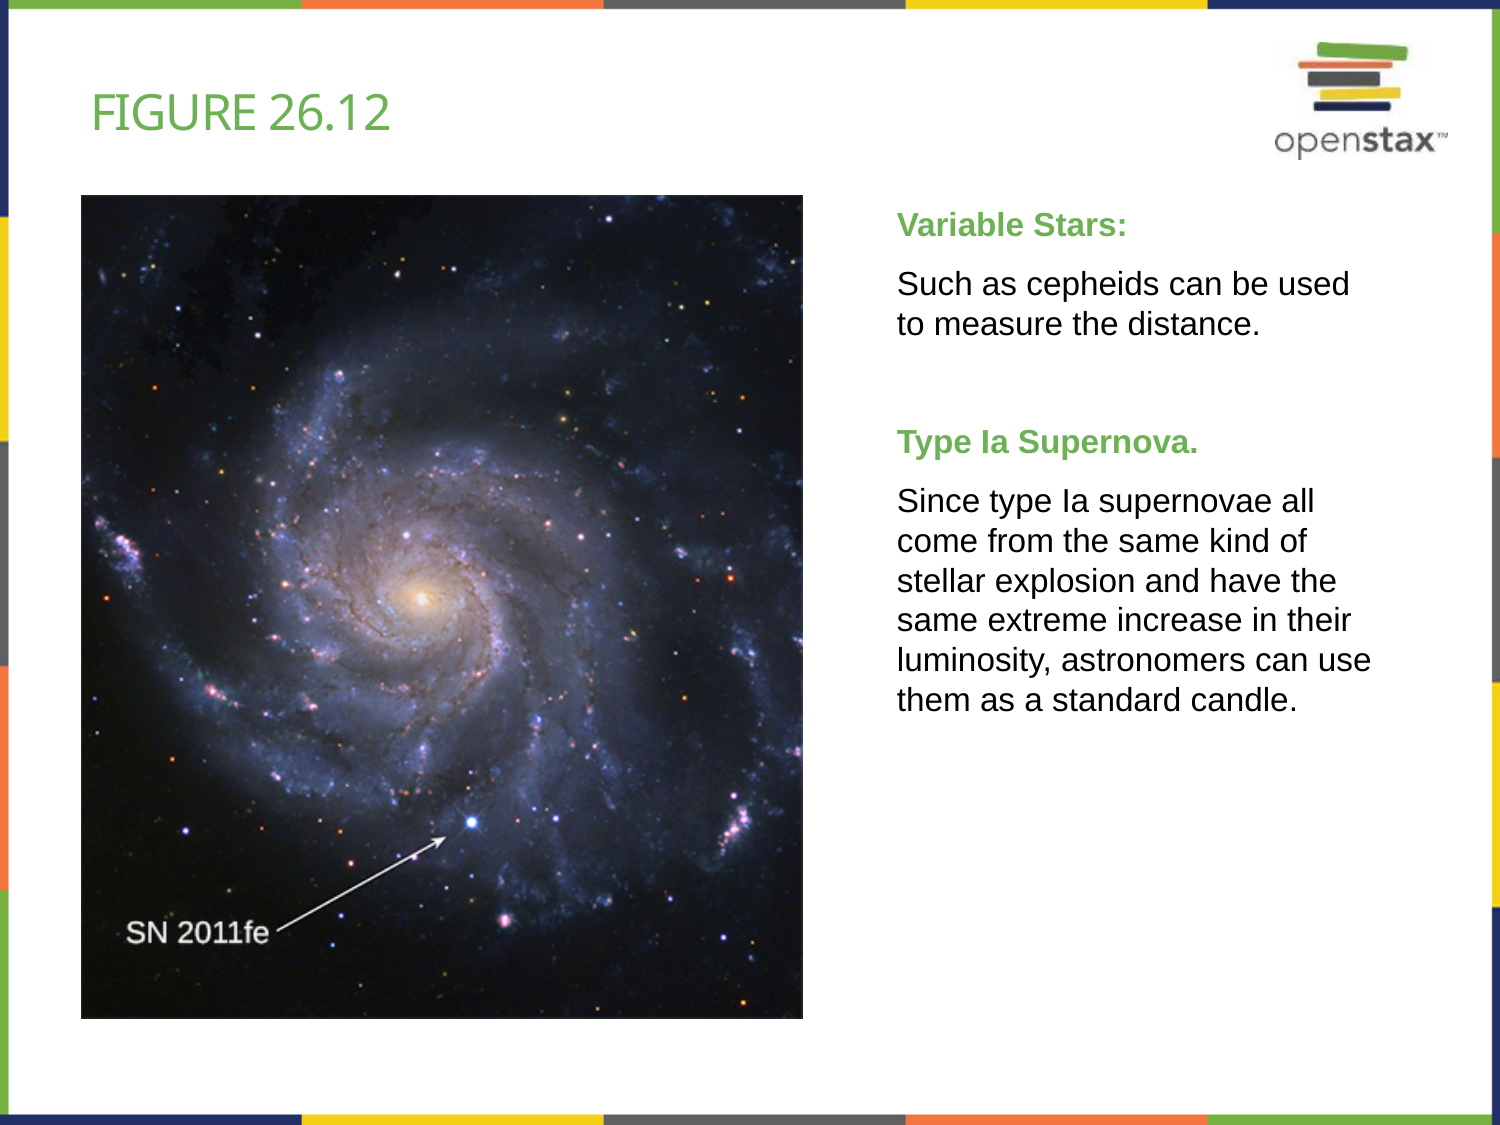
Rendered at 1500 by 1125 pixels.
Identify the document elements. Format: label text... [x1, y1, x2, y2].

title Figure 26.12 [75, 39, 1275, 148]
picture [0, 0, 1500, 1125]
list Variable Stars: Such as cepheids can be used to measure the distance. Type Ia Supernova. Since type Ia supernovae all come from the same kind of stellar explosion and have the same extreme increase in their luminosity, astronomers can use them as a standard candle. [881, 195, 1398, 986]
